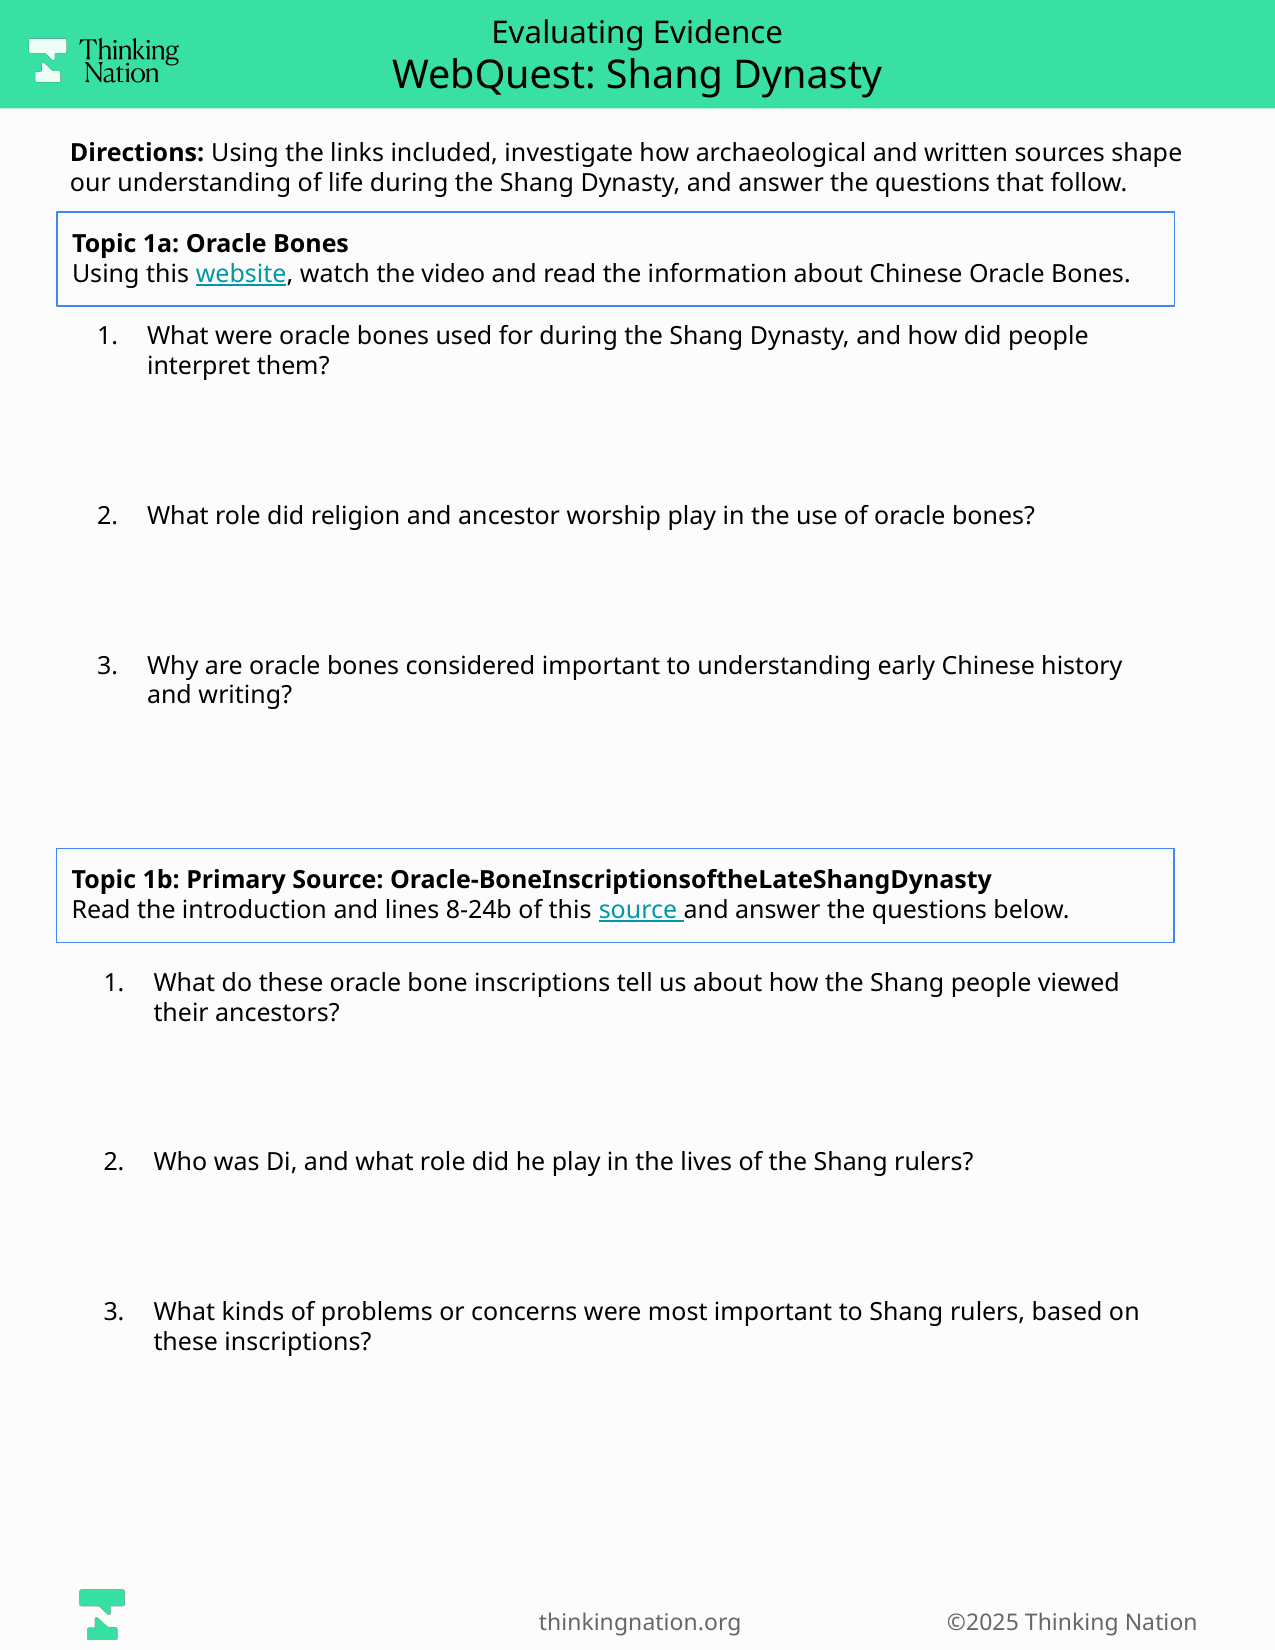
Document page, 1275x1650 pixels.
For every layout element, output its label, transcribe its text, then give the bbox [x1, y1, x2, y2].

picture [12, 24, 184, 96]
picture [66, 1578, 138, 1650]
text_box What were oracle bones used for during the Shang Dynasty, and how did people interpret them? What role did religion and ancestor worship play in the use of oracle bones? Why are oracle bones considered important to understanding early Chinese history and writing? [57, 307, 1175, 839]
text_box Topic 1b: Primary Source: Oracle‑Bone Inscriptions of the Late Shang Dynasty Read the introduction and lines 8-24b of this source and answer the questions below. [56, 848, 1175, 943]
text_box Topic 1a: Oracle Bones Using this website, watch the video and read the information about Chinese Oracle Bones. [57, 212, 1175, 307]
text_box Directions: Using the links included, investigate how archaeological and written sources shape our understanding of life during the Shang Dynasty, and answer the questions that follow. [54, 121, 1226, 212]
text_box thinkingnation.org [489, 1592, 792, 1643]
text_box Evaluating Evidence WebQuest: Shang Dynasty [0, 0, 1275, 109]
text_box ©2025 Thinking Nation [912, 1592, 1214, 1643]
text_box What do these oracle bone inscriptions tell us about how the Shang people viewed their ancestors? Who was Di, and what role did he play in the lives of the Shang rulers? What kinds of problems or concerns were most important to Shang rulers, based on these inscriptions? [63, 951, 1174, 1542]
